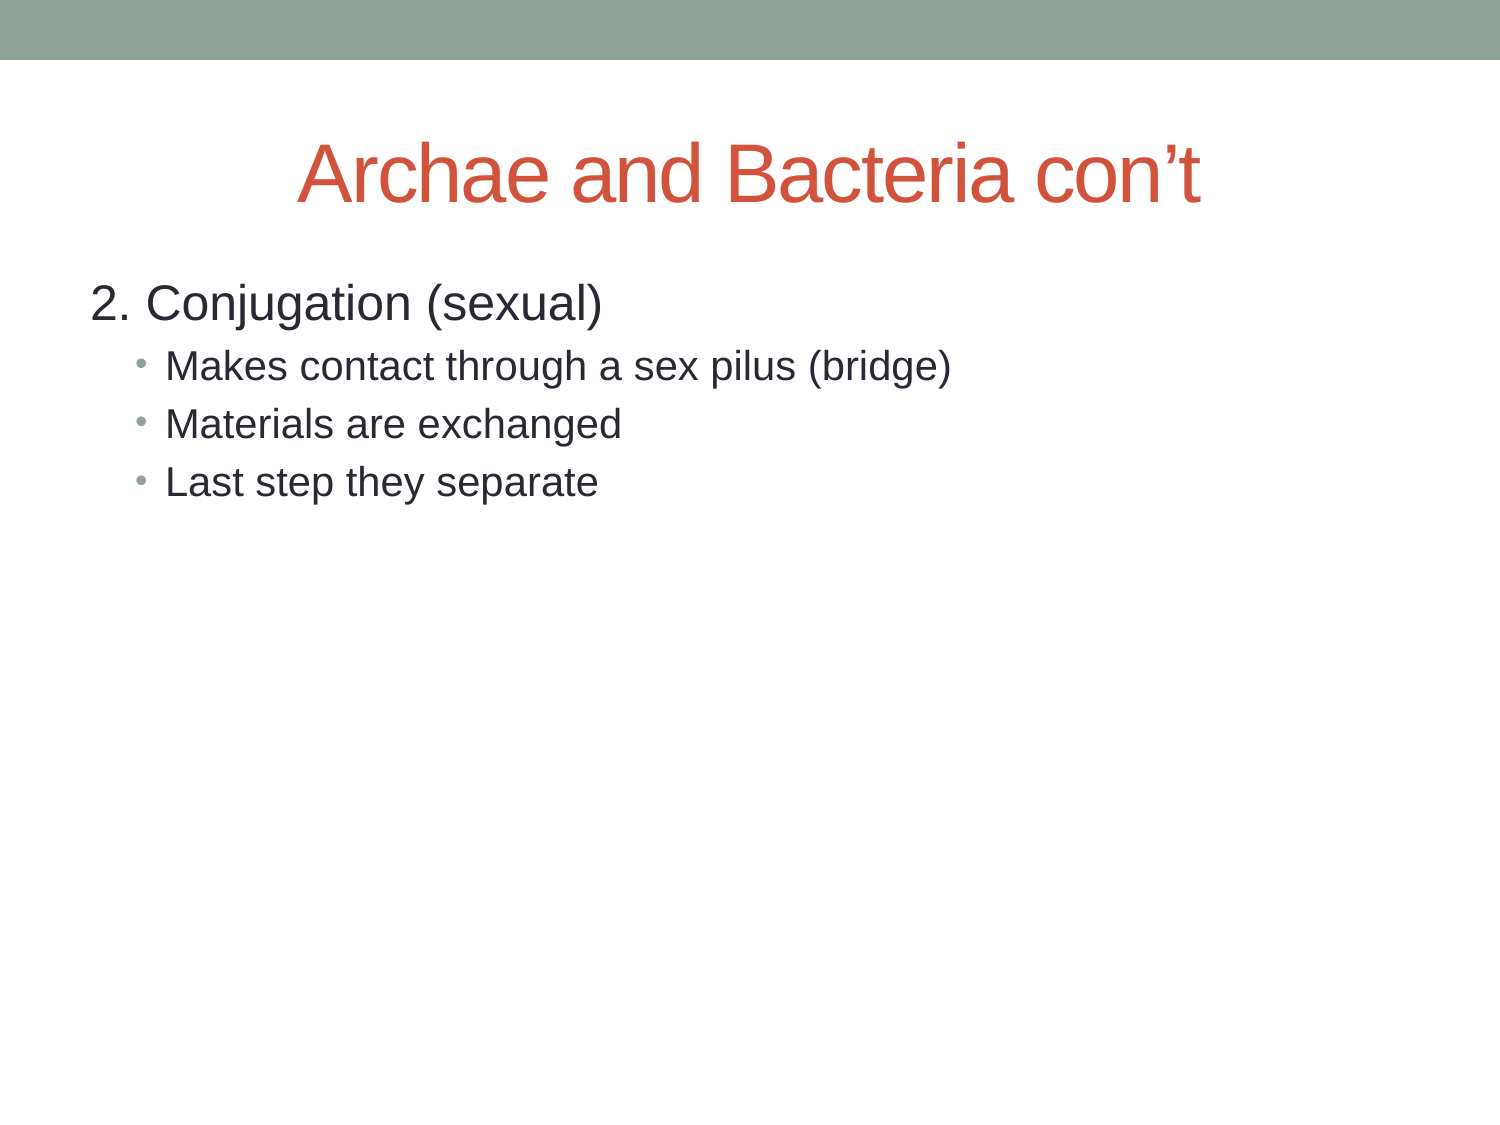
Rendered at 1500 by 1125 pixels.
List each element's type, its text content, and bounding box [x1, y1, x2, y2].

title Archae and Bacteria con’t [75, 87, 1425, 250]
list 2. Conjugation (sexual) Makes contact through a sex pilus (bridge) Materials are exchanged Last step they separate [75, 262, 1425, 1063]
